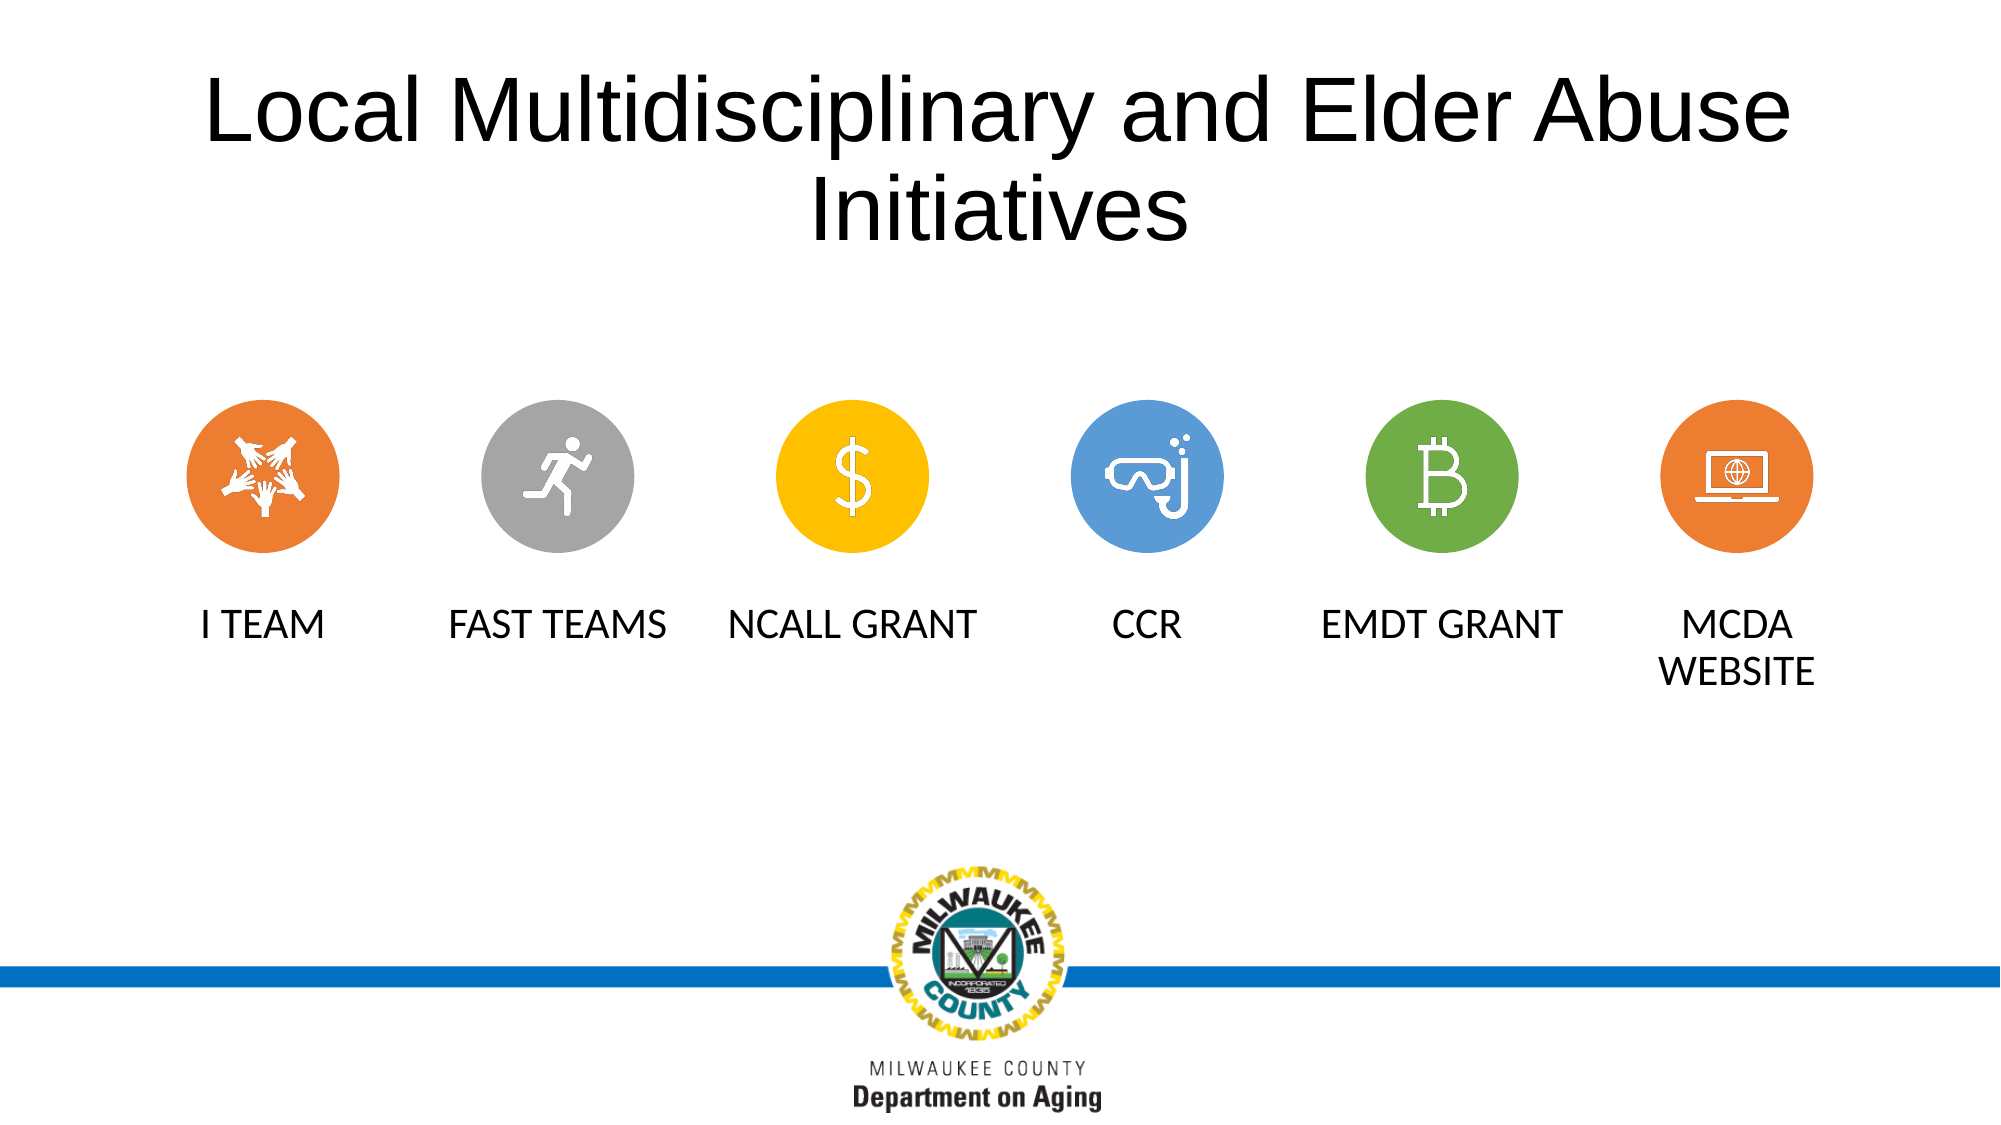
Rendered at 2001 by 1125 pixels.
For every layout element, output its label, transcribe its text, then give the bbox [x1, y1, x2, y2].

title Local Multidisciplinary and Elder Abuse Initiatives [137, 52, 1863, 240]
picture [854, 862, 1101, 1113]
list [137, 240, 1863, 860]
